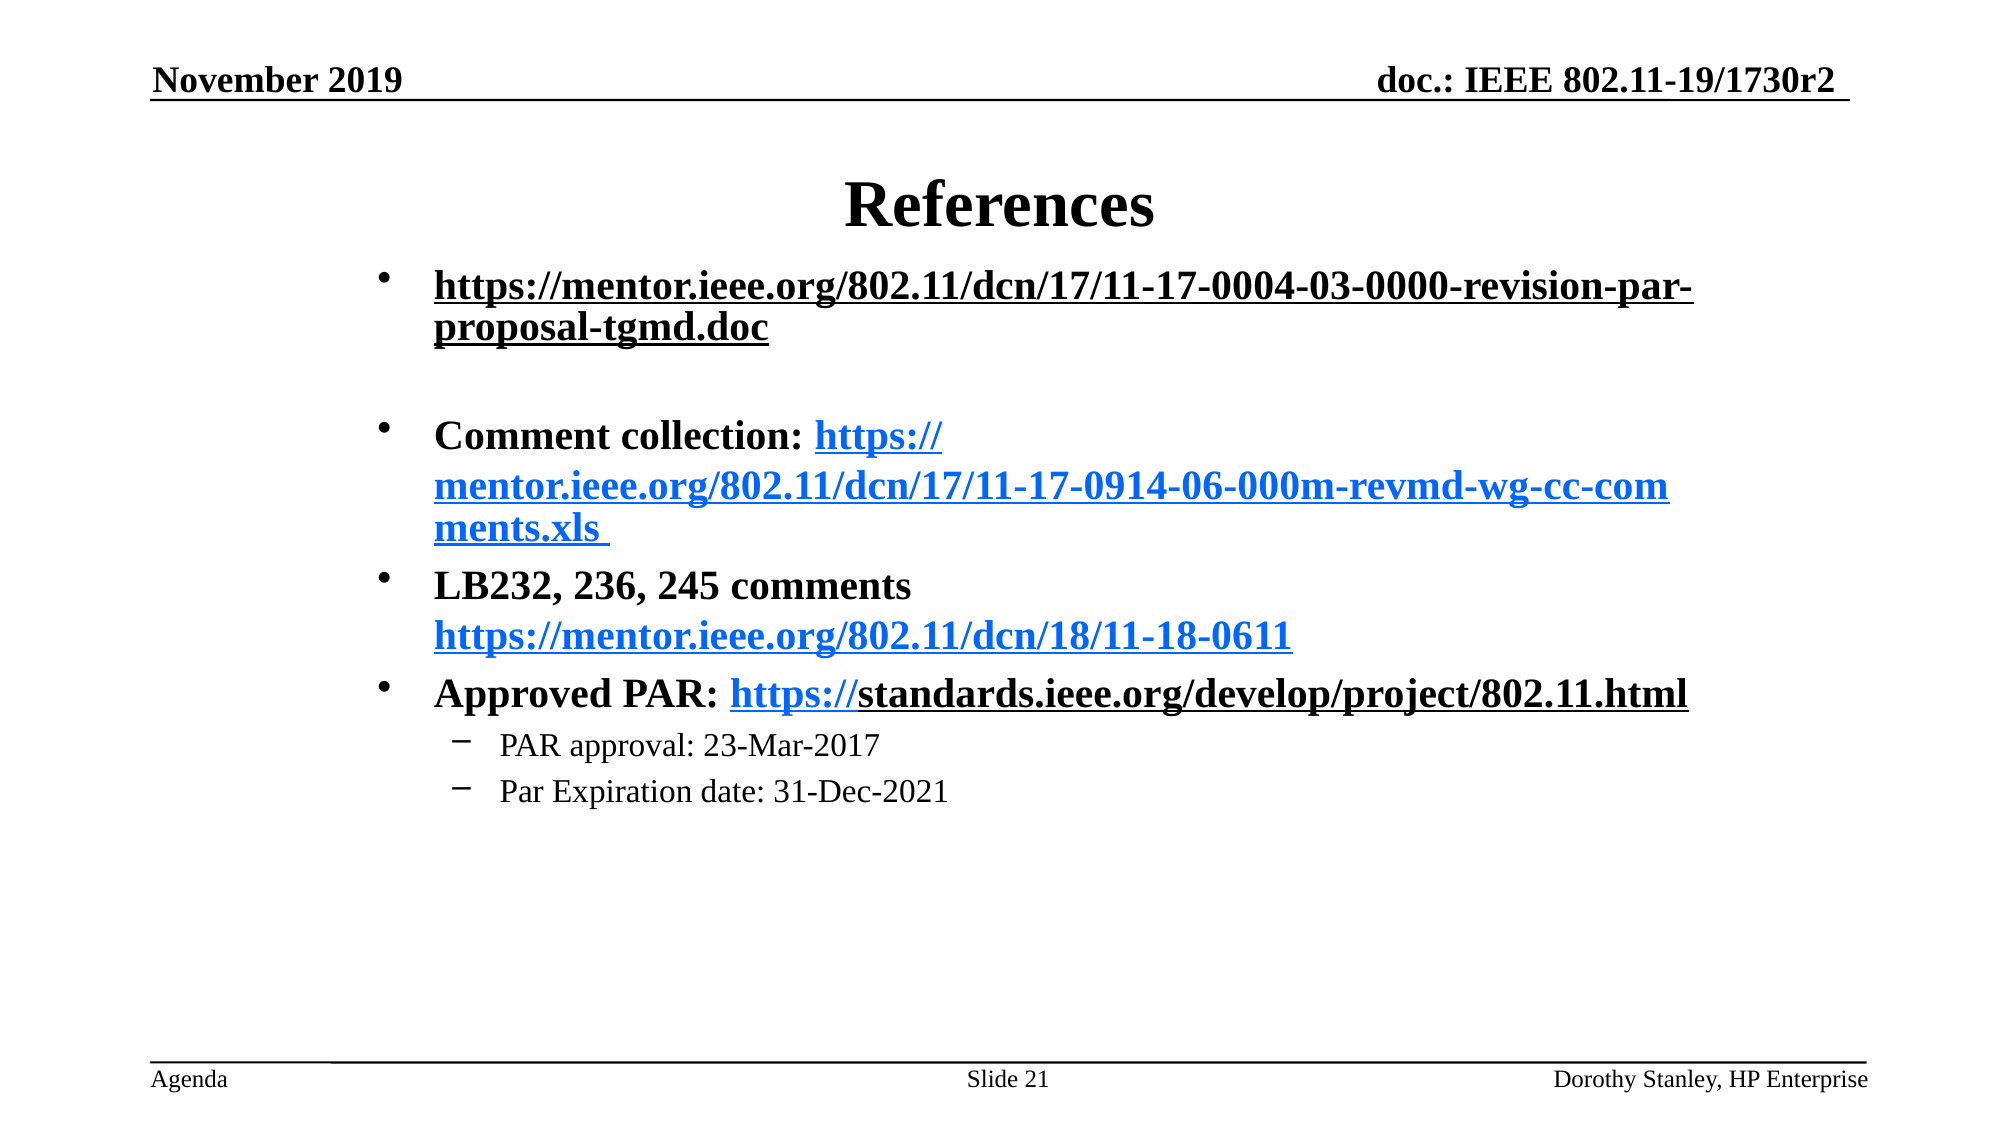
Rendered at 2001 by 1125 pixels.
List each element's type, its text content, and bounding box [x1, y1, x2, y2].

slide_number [152, 54, 567, 100]
footer Dorothy Stanley, HP Enterprise [1549, 1062, 1869, 1093]
slide_number Slide 21 [966, 1062, 1051, 1093]
list https://mentor.ieee.org/802.11/dcn/17/11-17-0004-03-0000-revision-par-proposal-tgmd.doc Comment collection: https://mentor.ieee.org/802.11/dcn/17/11-17-0914-06-000m-revmd-wg-cc-comments.xls LB232, 236, 245 comments https://mentor.ieee.org/802.11/dcn/18/11-18-0611 Approved PAR: https://standards.ieee.org/develop/project/802.11.html PAR approval: 23-Mar-2017 Par Expiration date: 31-Dec-2021 [362, 249, 1713, 925]
title References [150, 112, 1850, 288]
